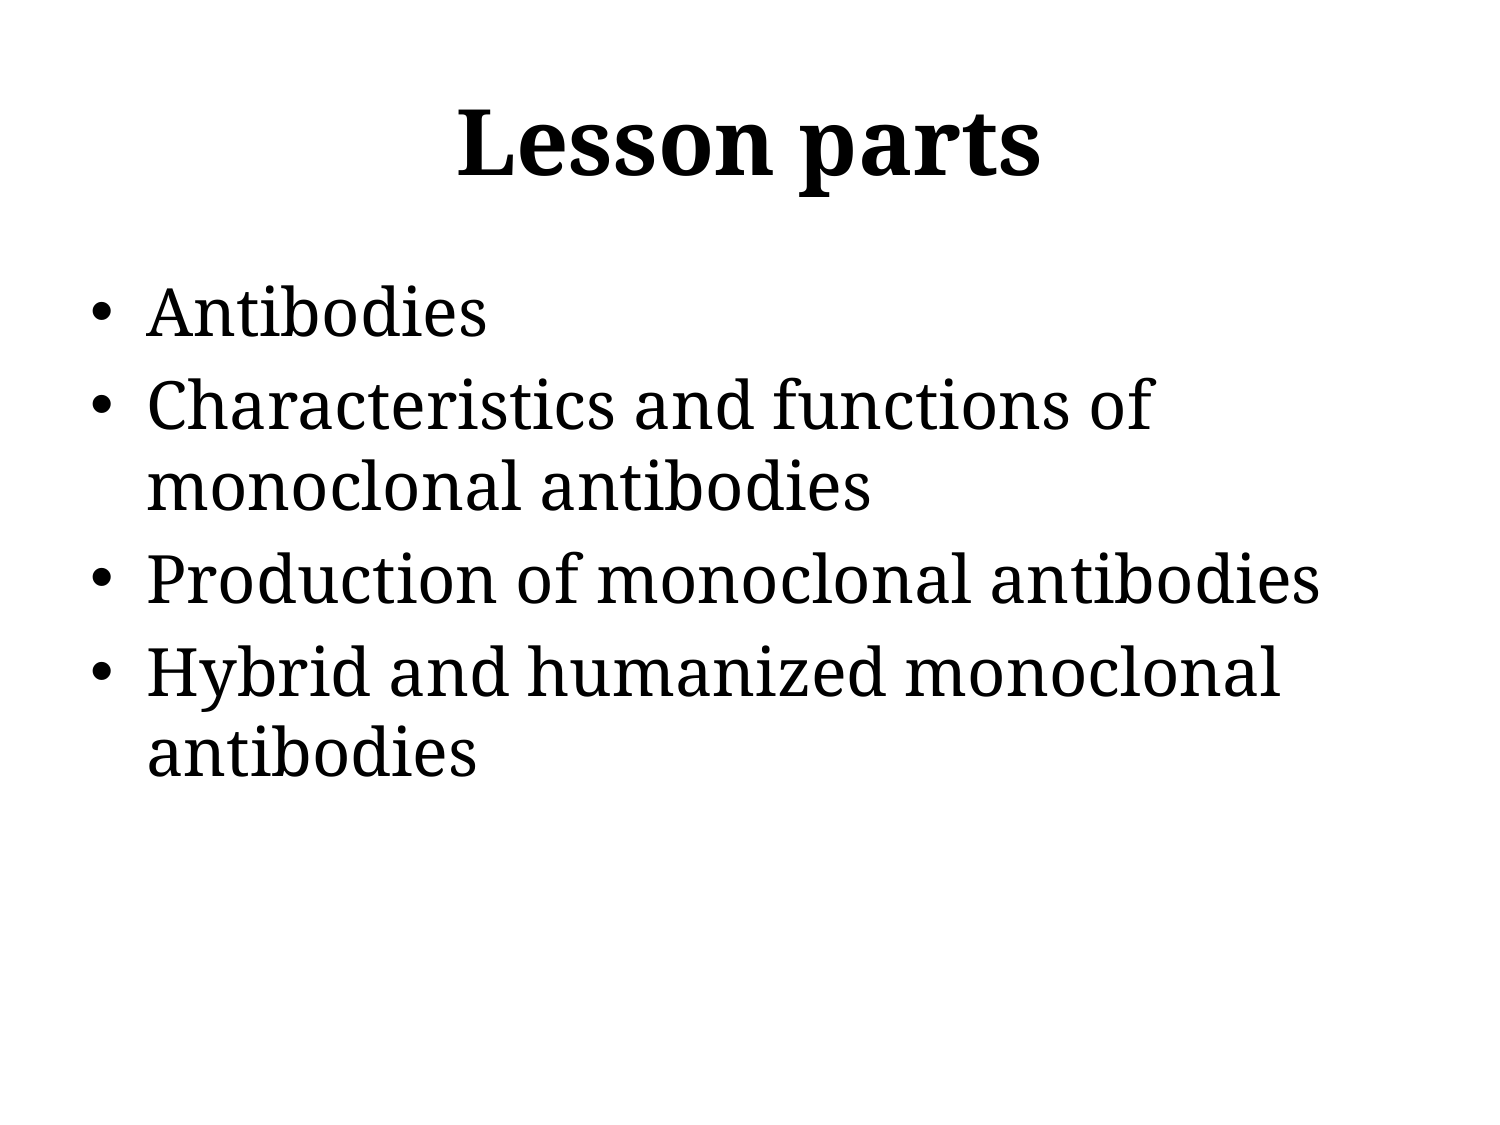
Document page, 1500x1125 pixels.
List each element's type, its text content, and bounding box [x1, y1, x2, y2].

title Lesson parts [75, 45, 1425, 233]
list Antibodies Characteristics and functions of monoclonal antibodies Production of monoclonal antibodies Hybrid and humanized monoclonal antibodies [75, 262, 1425, 1005]
